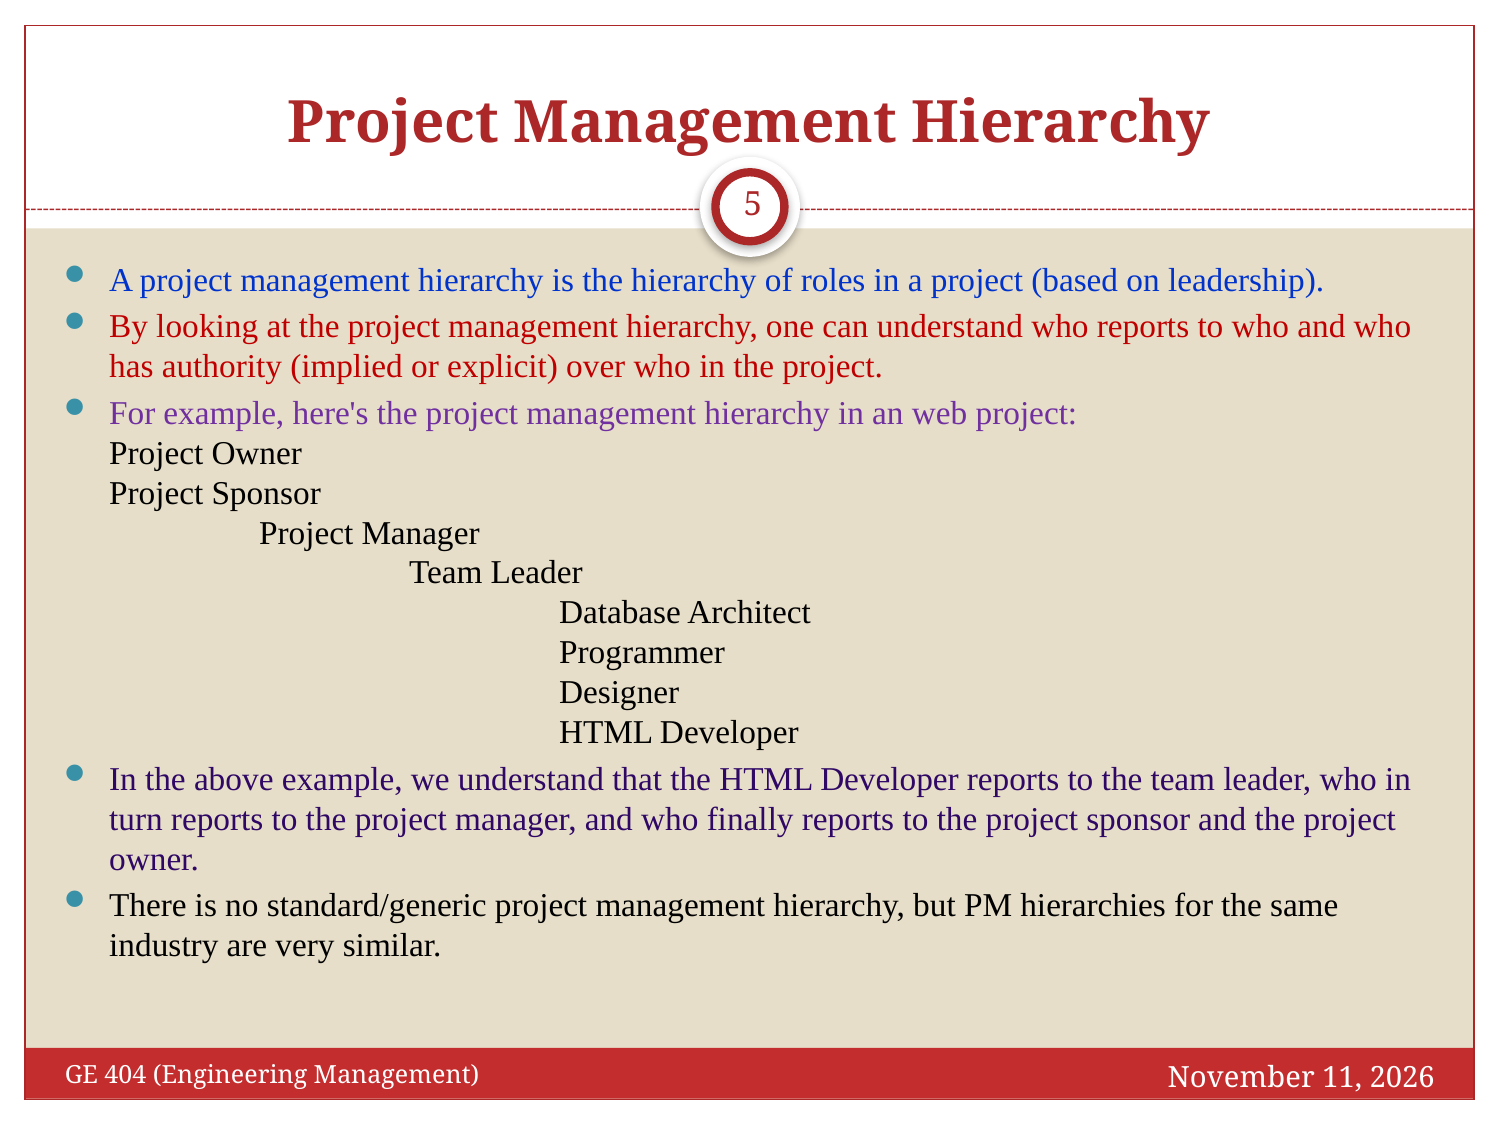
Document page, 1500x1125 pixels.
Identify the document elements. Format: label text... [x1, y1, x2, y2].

title Project Management Hierarchy [49, 37, 1450, 162]
footer GE 404 (Engineering Management) [50, 1051, 638, 1112]
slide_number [950, 1050, 1450, 1111]
list A project management hierarchy is the hierarchy of roles in a project (based on leadership). By looking at the project management hierarchy, one can understand who reports to who and who has authority (implied or explicit) over who in the project. For example, here's the project management hierarchy in an web project: Project Owner Project Sponsor Project Manager Team Leader Database Architect Programmer Designer HTML Developer In the above example, we understand that the HTML Developer reports to the team leader, who in turn reports to the project manager, and who finally reports to the project sponsor and the project owner. There is no standard/generic project management hierarchy, but PM hierarchies for the same industry are very similar. [49, 250, 1445, 1001]
slide_number 5 [715, 168, 791, 241]
